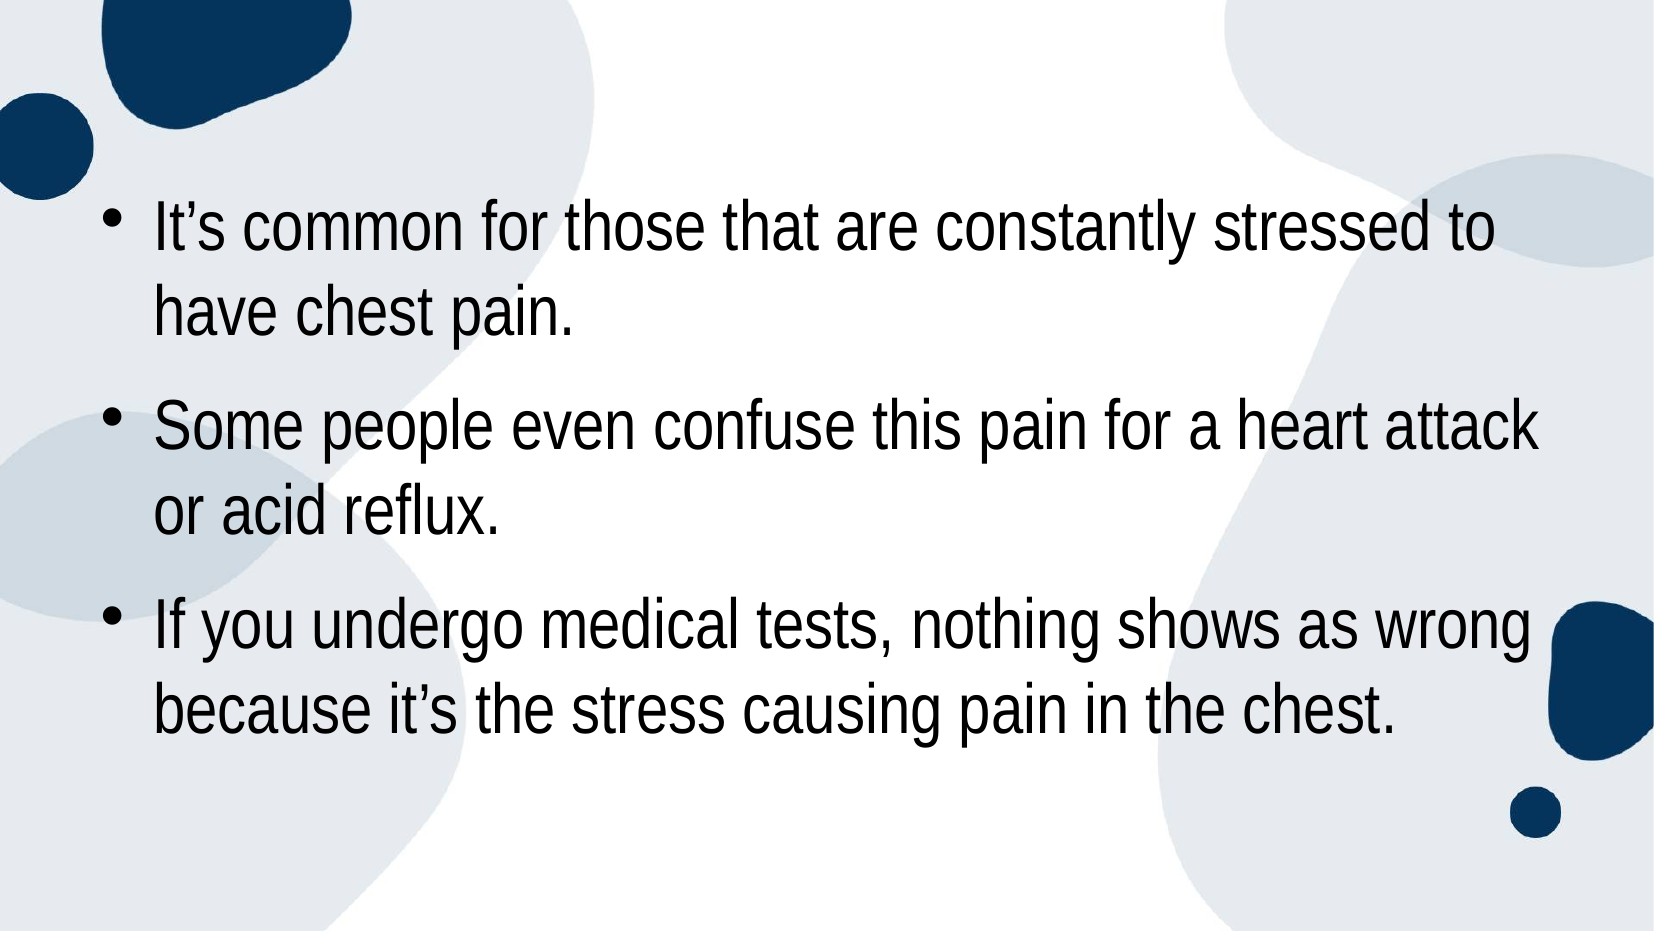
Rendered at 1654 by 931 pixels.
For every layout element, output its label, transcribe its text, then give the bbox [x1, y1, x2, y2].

picture [0, 0, 1654, 931]
text_box [82, 37, 1571, 179]
text_box It’s common for those that are constantly stressed to have chest pain. Some people even confuse this pain for a heart attack or acid reflux. If you undergo medical tests, nothing shows as wrong because it’s the stress causing pain in the chest. [82, 179, 1571, 751]
